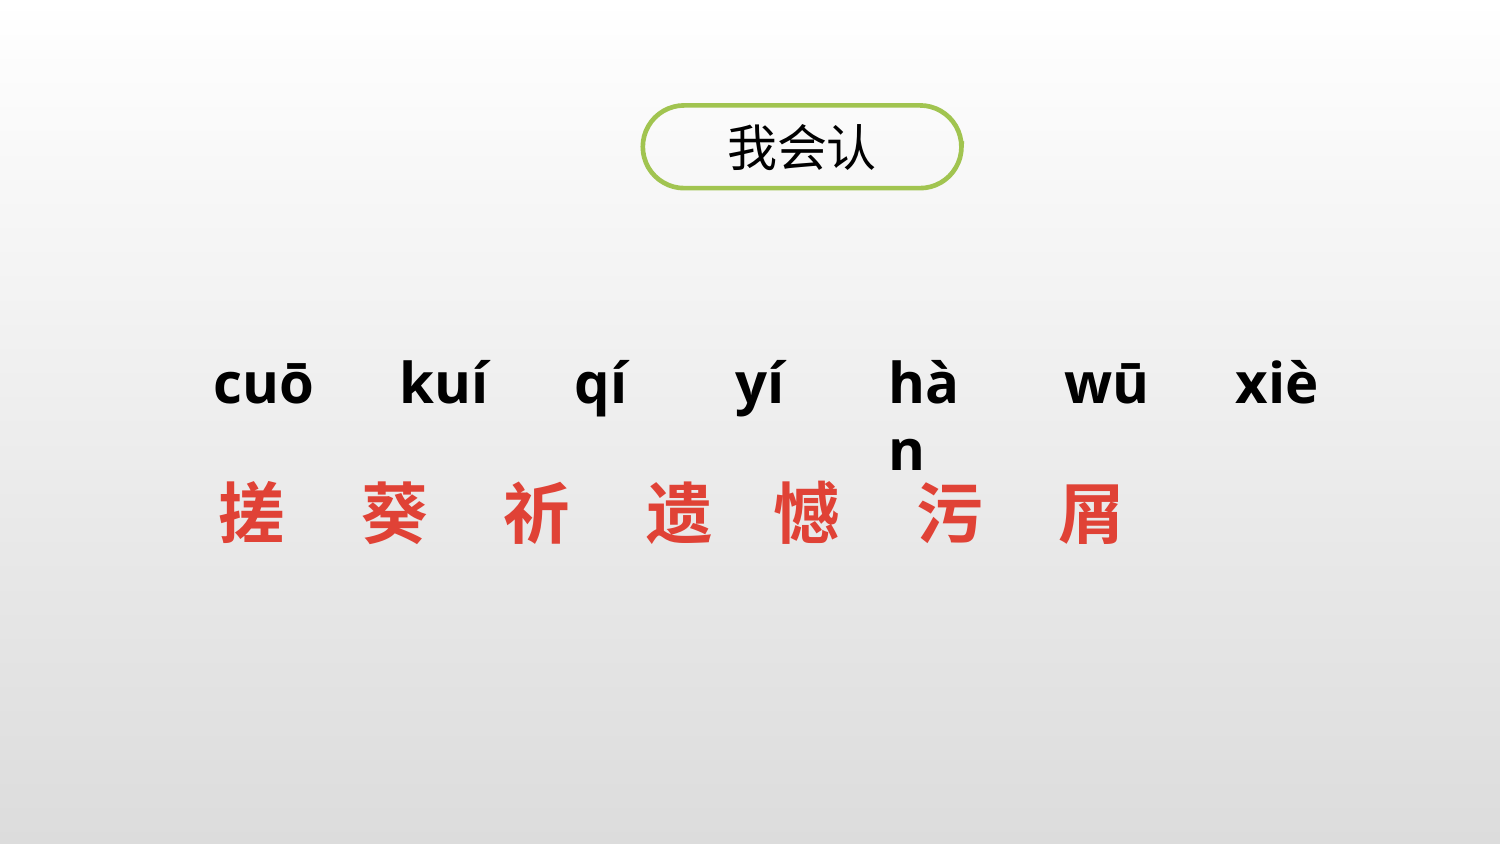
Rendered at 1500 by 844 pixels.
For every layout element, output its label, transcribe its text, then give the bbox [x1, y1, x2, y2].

text_box qí [563, 341, 667, 421]
text_box 搓 葵 祈 遗 憾 污 屑 [207, 466, 1340, 558]
text_box wū [1052, 341, 1180, 421]
text_box cuō [202, 341, 334, 421]
text_box hàn [877, 341, 995, 488]
text_box 我会认 [641, 104, 963, 190]
text_box yí [723, 341, 819, 421]
text_box kuí [388, 341, 511, 421]
text_box xiè [1224, 341, 1340, 421]
